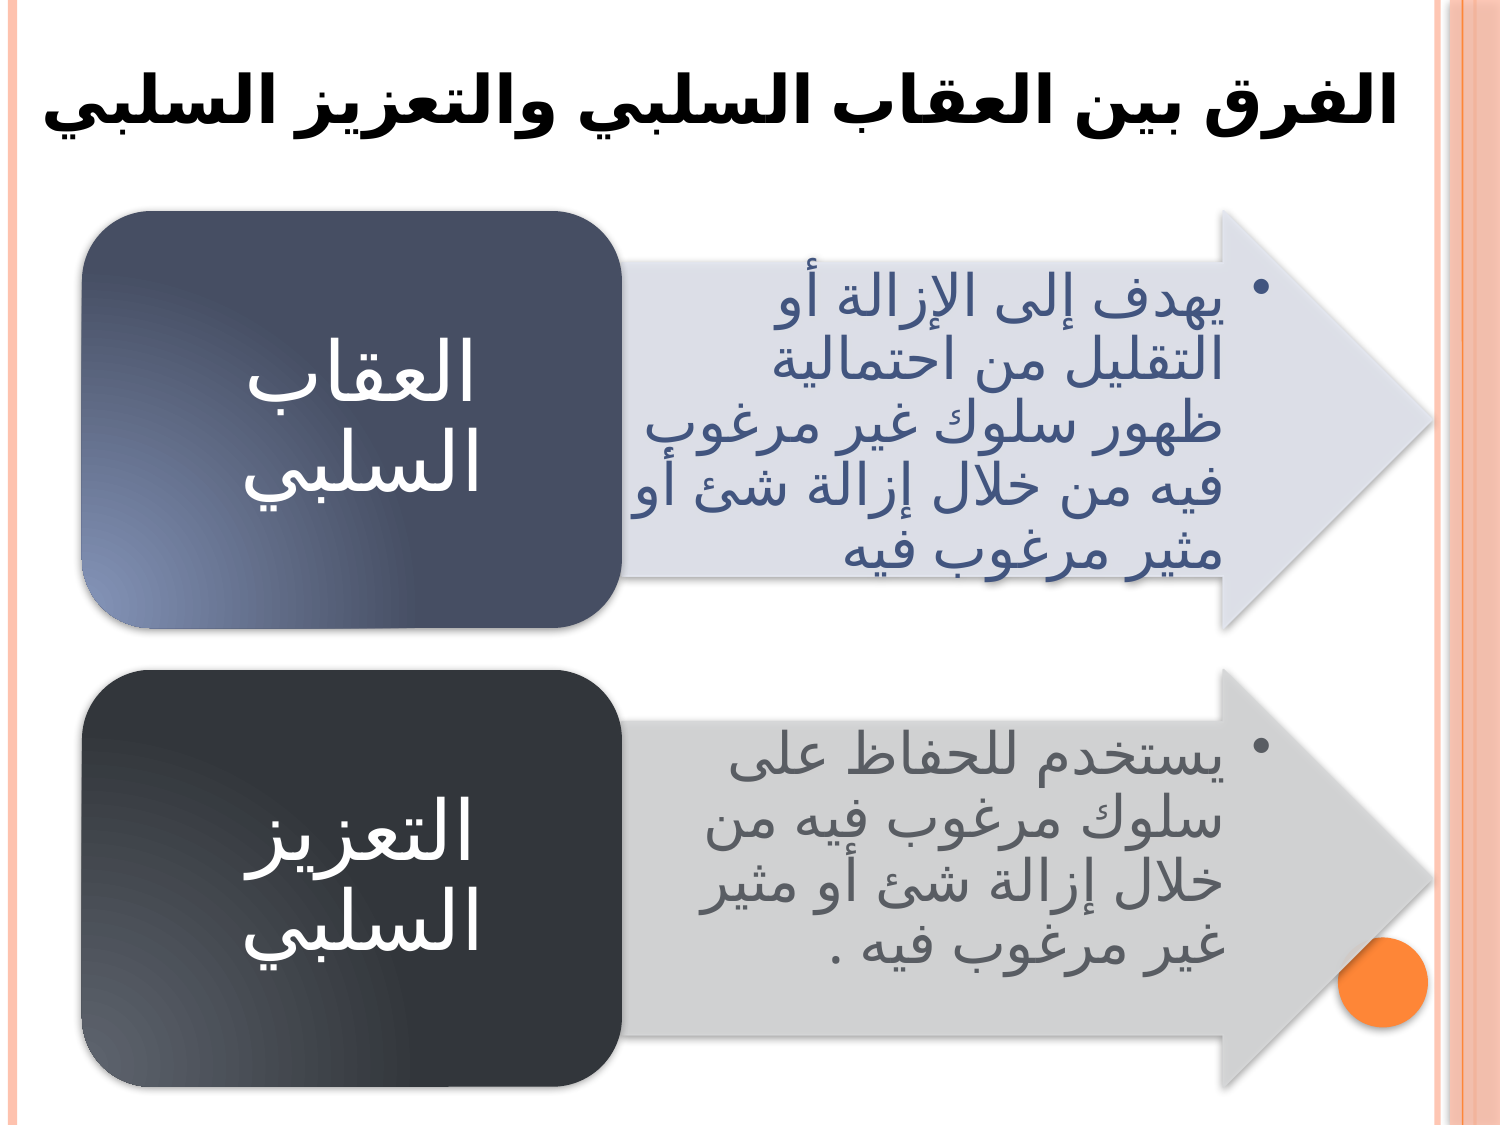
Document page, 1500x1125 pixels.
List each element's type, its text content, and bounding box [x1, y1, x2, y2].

text_box الفرق بين العقاب السلبي والتعزيز السلبي [8, 49, 1434, 145]
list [81, 210, 1433, 1088]
